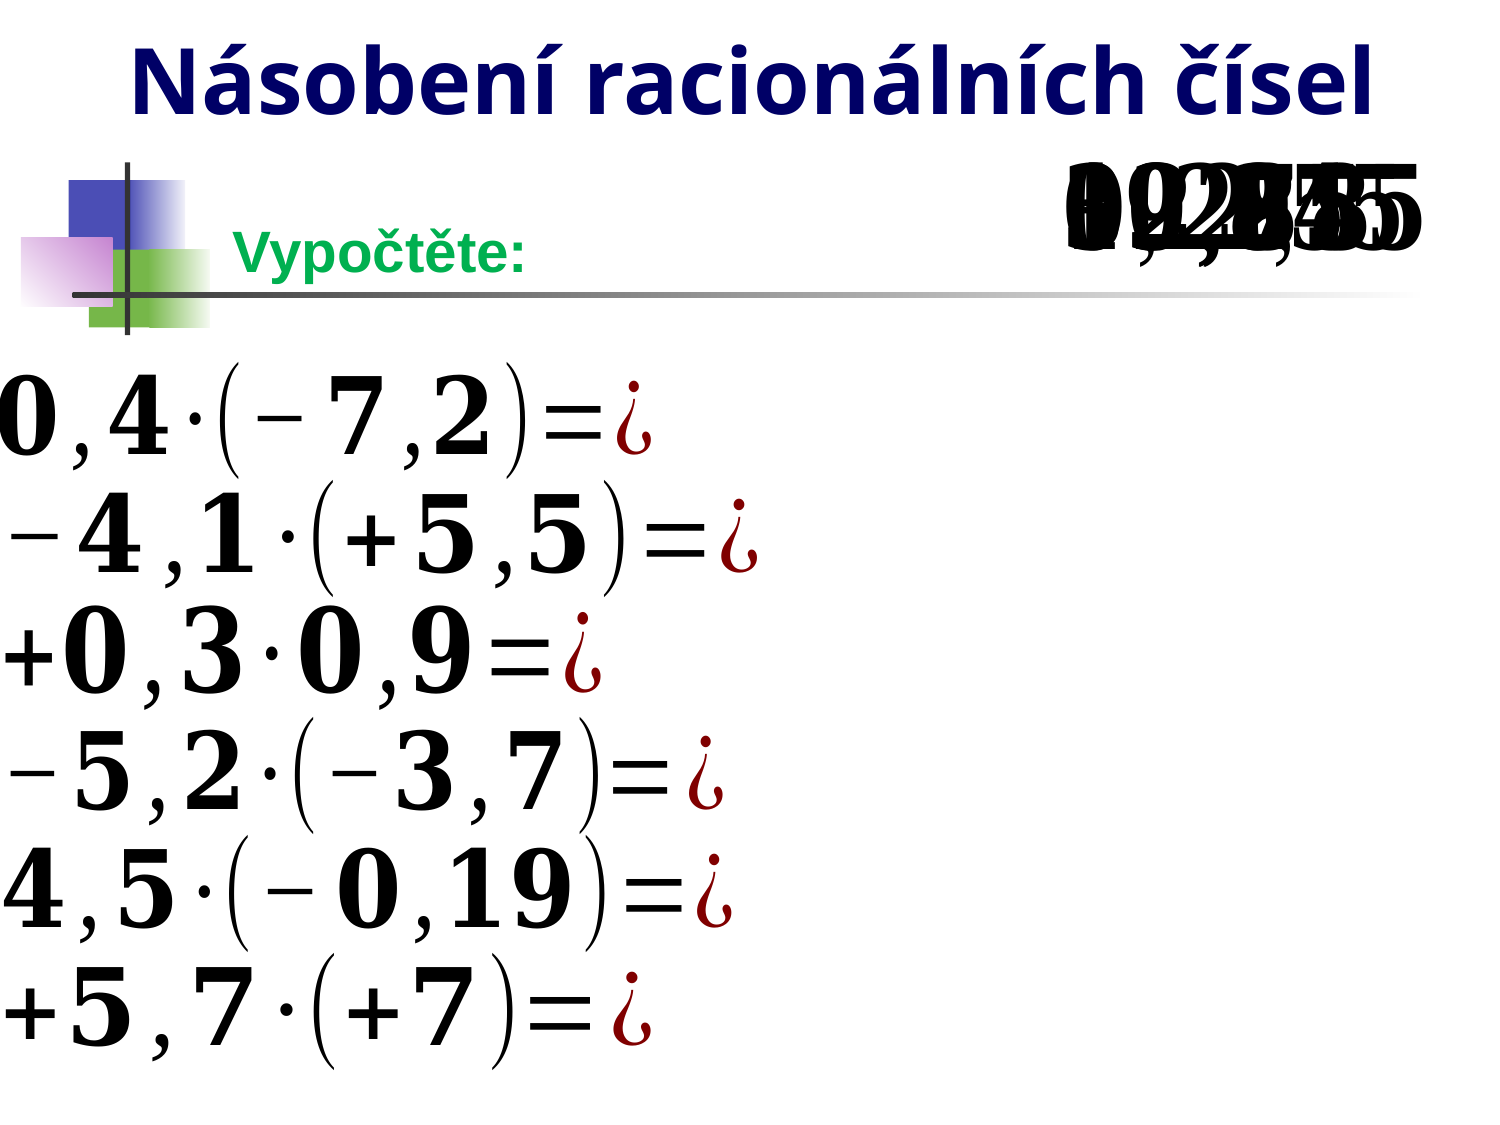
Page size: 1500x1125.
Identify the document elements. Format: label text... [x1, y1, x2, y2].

text_box Vypočtěte: [217, 207, 1392, 292]
text_box Násobení racionálních čísel [2, 30, 1500, 141]
